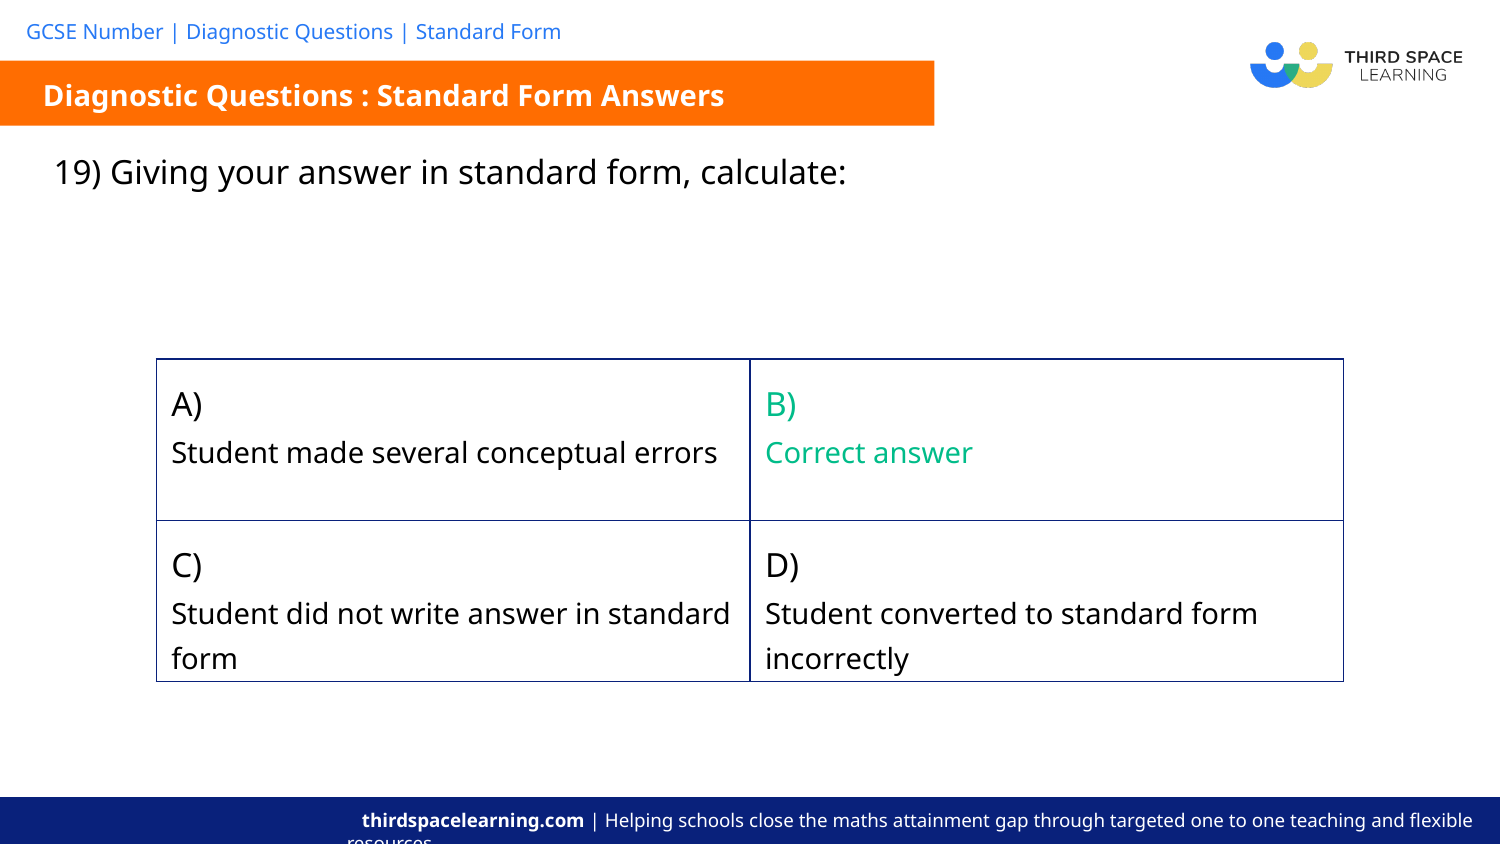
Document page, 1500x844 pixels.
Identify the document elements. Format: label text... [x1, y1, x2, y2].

text_box Diagnostic Questions : Standard Form Answers [27, 61, 778, 127]
picture [1250, 33, 1465, 99]
